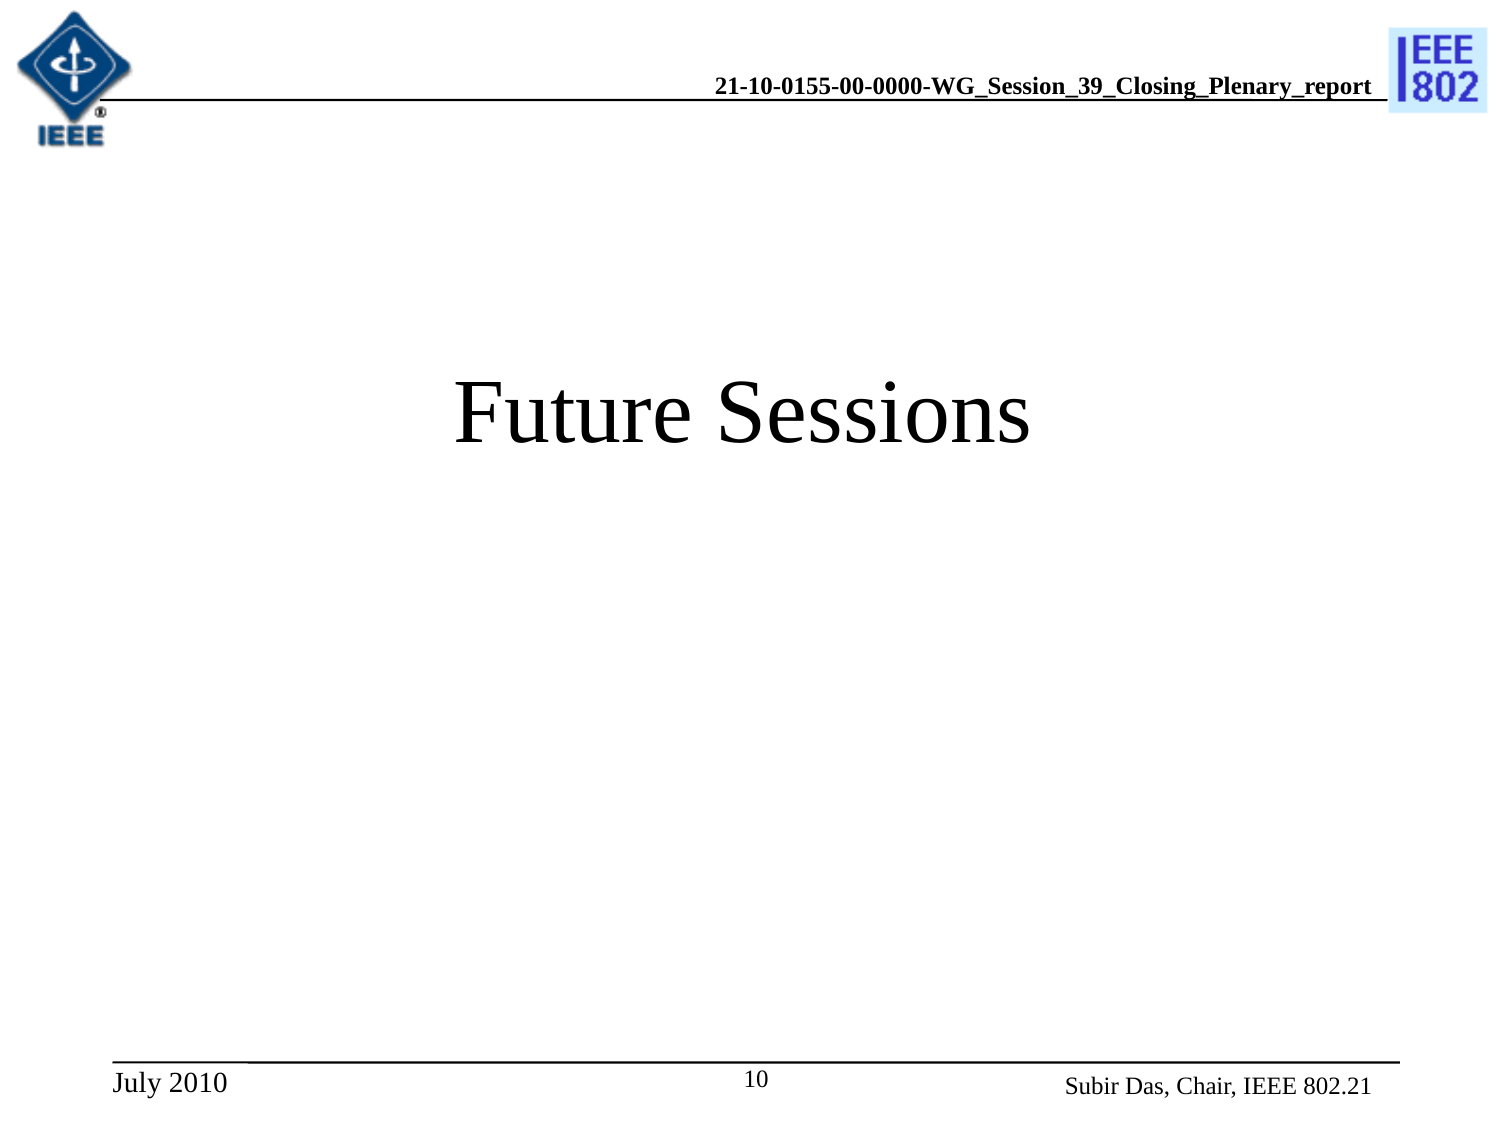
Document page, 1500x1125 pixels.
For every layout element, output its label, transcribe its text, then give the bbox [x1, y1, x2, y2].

text_box Subir Das, Chair, IEEE 802.21 [1049, 1062, 1413, 1125]
title Future Sessions [64, 349, 1422, 463]
slide_number 10 [712, 1061, 800, 1093]
picture [12, 9, 137, 150]
picture [1374, 9, 1499, 138]
